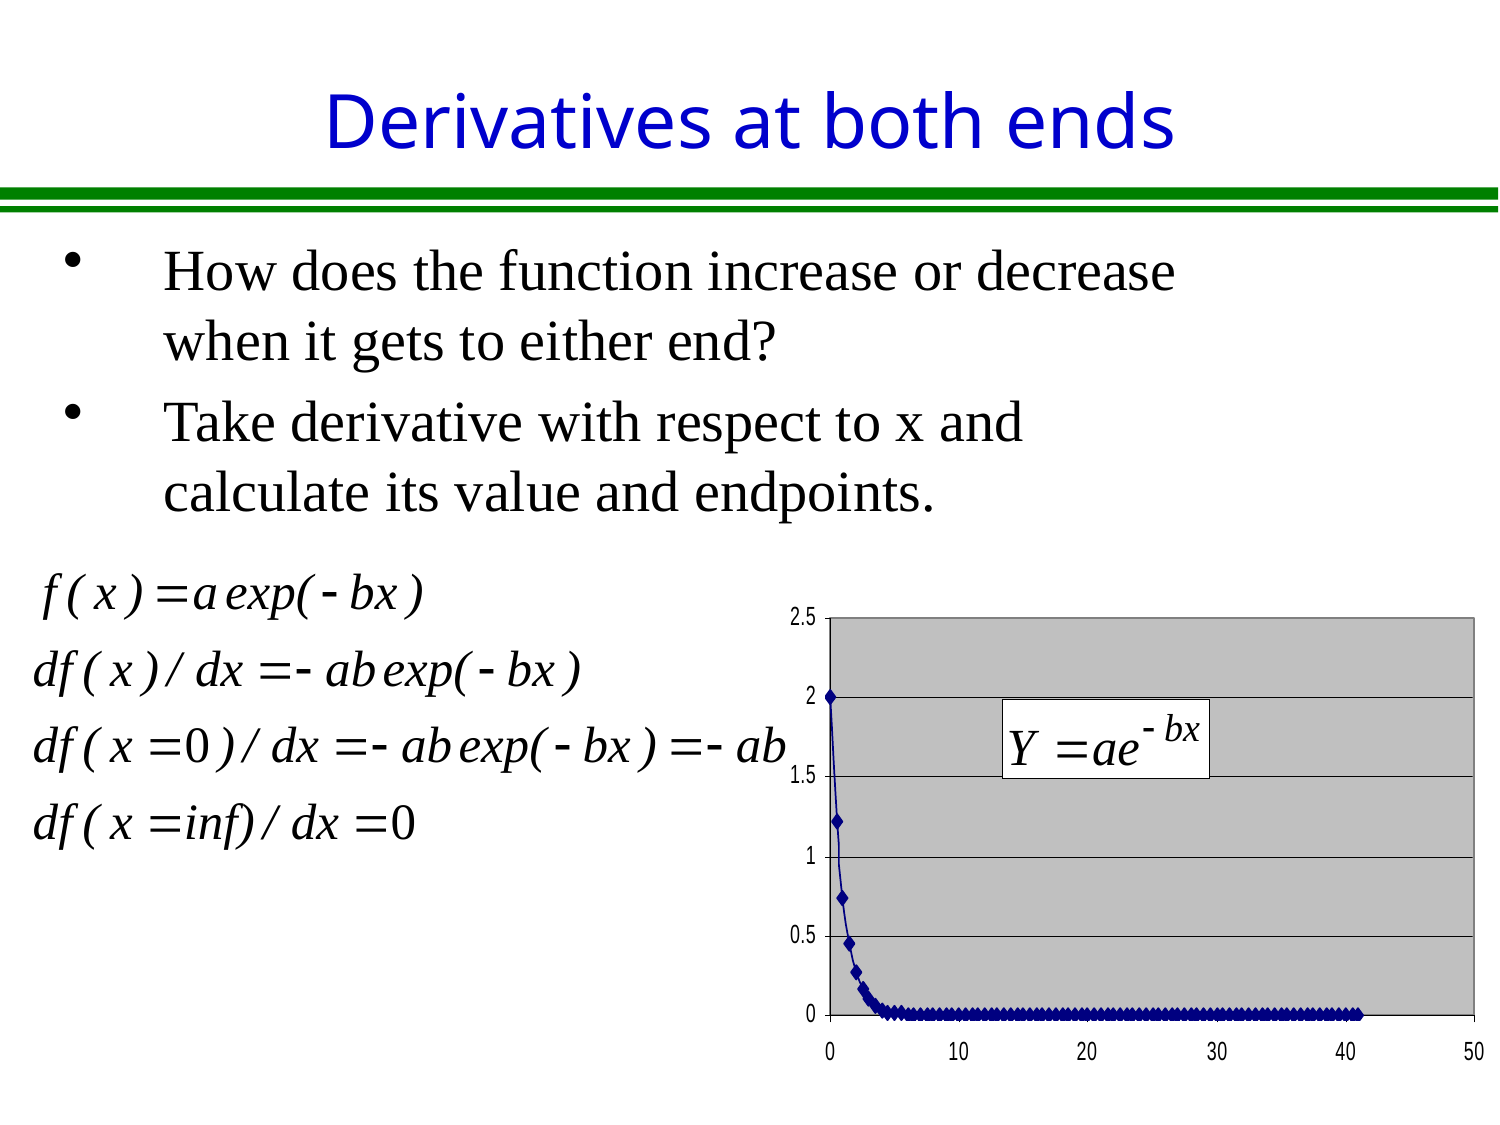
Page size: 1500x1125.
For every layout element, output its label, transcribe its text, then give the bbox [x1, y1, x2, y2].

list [762, 462, 1500, 1114]
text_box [1001, 699, 1210, 779]
title Derivatives at both ends [112, 24, 1388, 213]
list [24, 562, 797, 938]
list How does the function increase or decrease when it gets to either end? Take derivative with respect to x and calculate its value and endpoints. [49, 224, 1247, 560]
